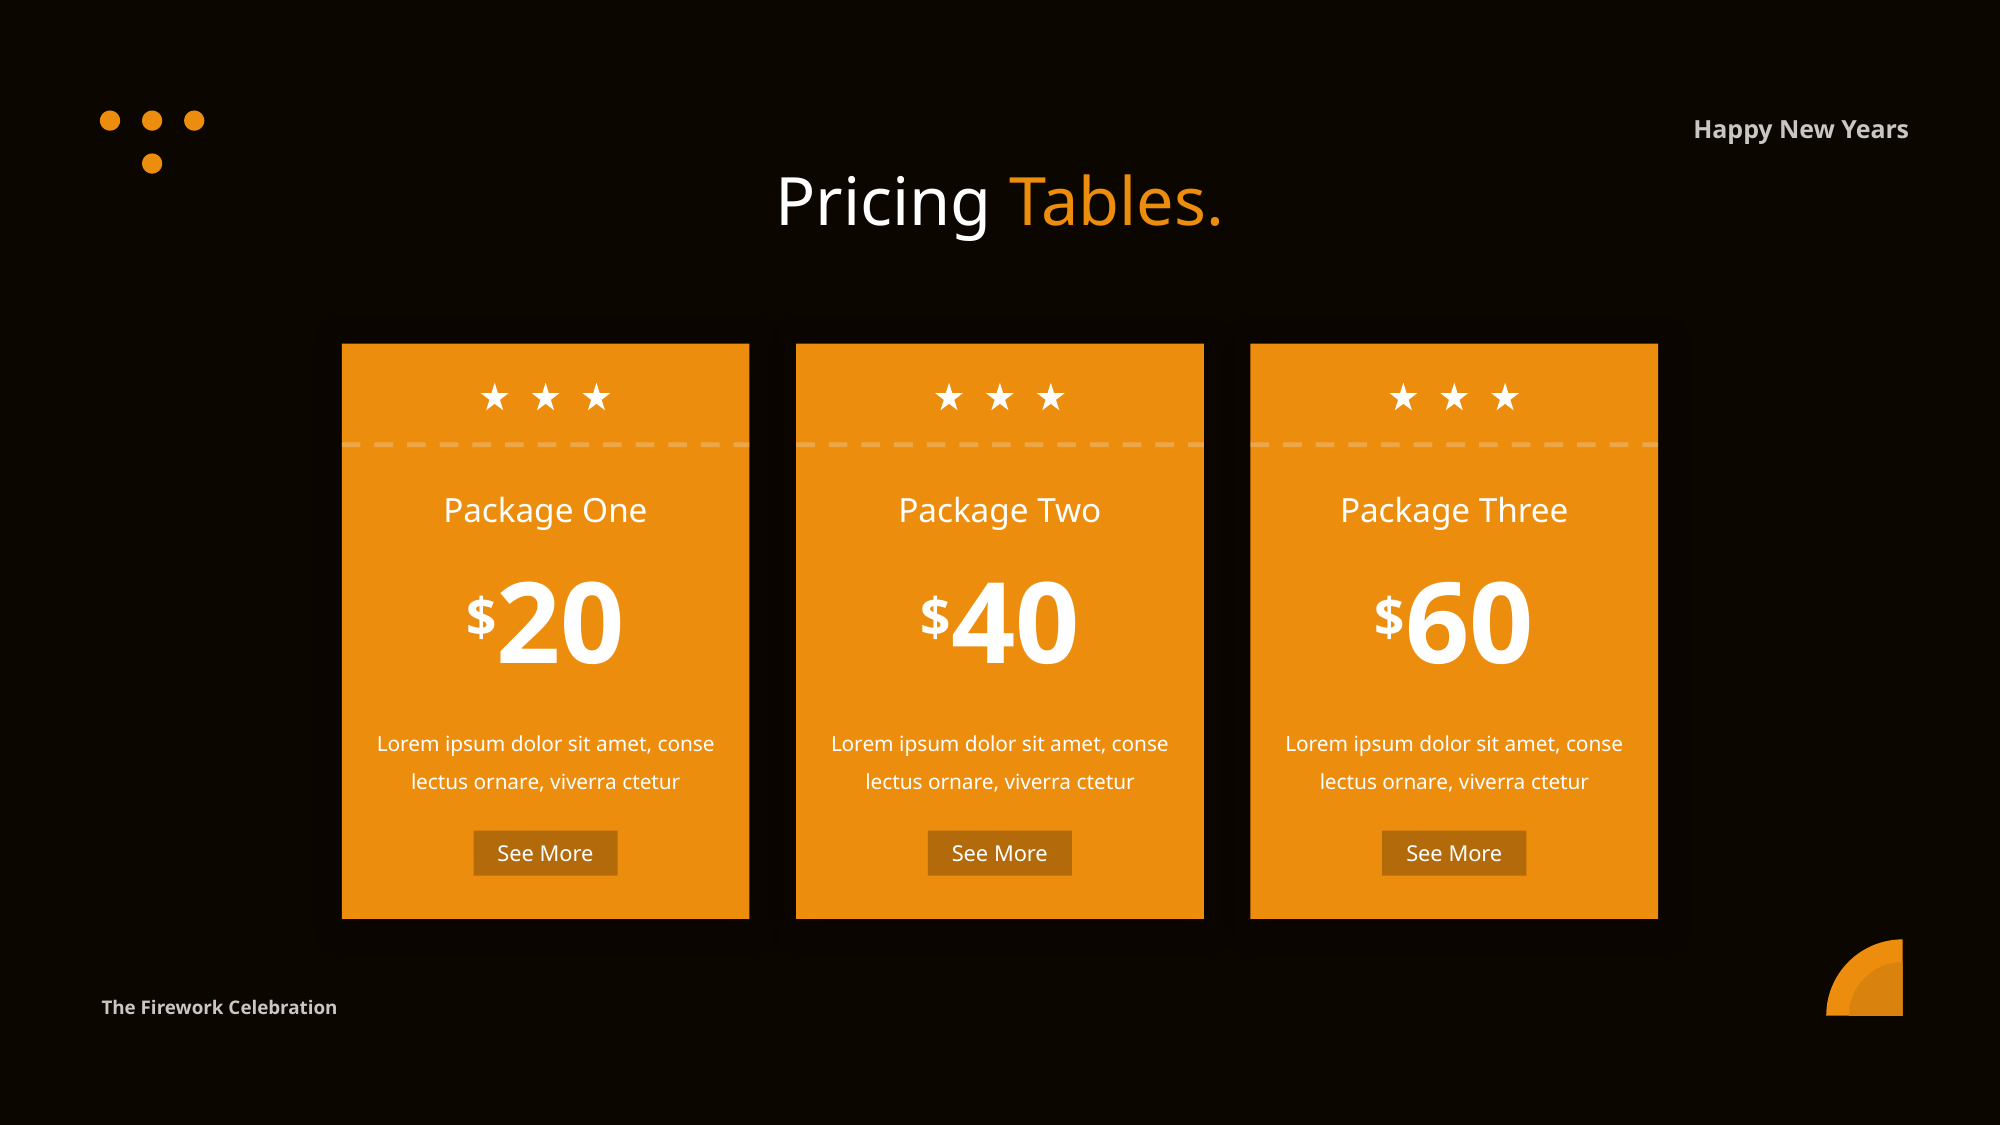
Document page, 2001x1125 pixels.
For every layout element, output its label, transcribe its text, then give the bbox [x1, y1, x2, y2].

text_box $60 [1360, 544, 1549, 694]
text_box Happy New Years [1678, 105, 1925, 151]
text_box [1826, 939, 1903, 1016]
text_box [932, 379, 966, 414]
text_box Package Three [1266, 482, 1642, 537]
text_box [1034, 379, 1068, 414]
text_box [528, 379, 563, 414]
text_box [98, 109, 122, 132]
text_box See More [473, 830, 619, 877]
text_box [983, 379, 1017, 414]
text_box [1488, 379, 1522, 414]
text_box Lorem ipsum dolor sit amet, conse lectus ornare, viverra ctetur [1266, 711, 1642, 801]
text_box See More [927, 830, 1073, 877]
text_box [1386, 379, 1421, 414]
text_box [140, 109, 164, 132]
text_box Lorem ipsum dolor sit amet, conse lectus ornare, viverra ctetur [357, 711, 734, 801]
text_box Pricing Tables. [683, 151, 1317, 247]
text_box $20 [451, 544, 640, 694]
text_box Lorem ipsum dolor sit amet, conse lectus ornare, viverra ctetur [812, 711, 1188, 801]
text_box Package Two [812, 482, 1188, 537]
text_box $40 [905, 544, 1095, 694]
text_box [140, 152, 164, 175]
text_box [183, 109, 206, 132]
text_box [477, 379, 512, 414]
text_box The Firework Celebration [86, 988, 357, 1026]
text_box See More [1381, 830, 1527, 877]
text_box [579, 379, 614, 414]
text_box [795, 343, 1205, 920]
text_box [1437, 379, 1472, 414]
text_box [1249, 343, 1659, 920]
text_box [341, 343, 751, 920]
text_box Package One [357, 482, 734, 537]
